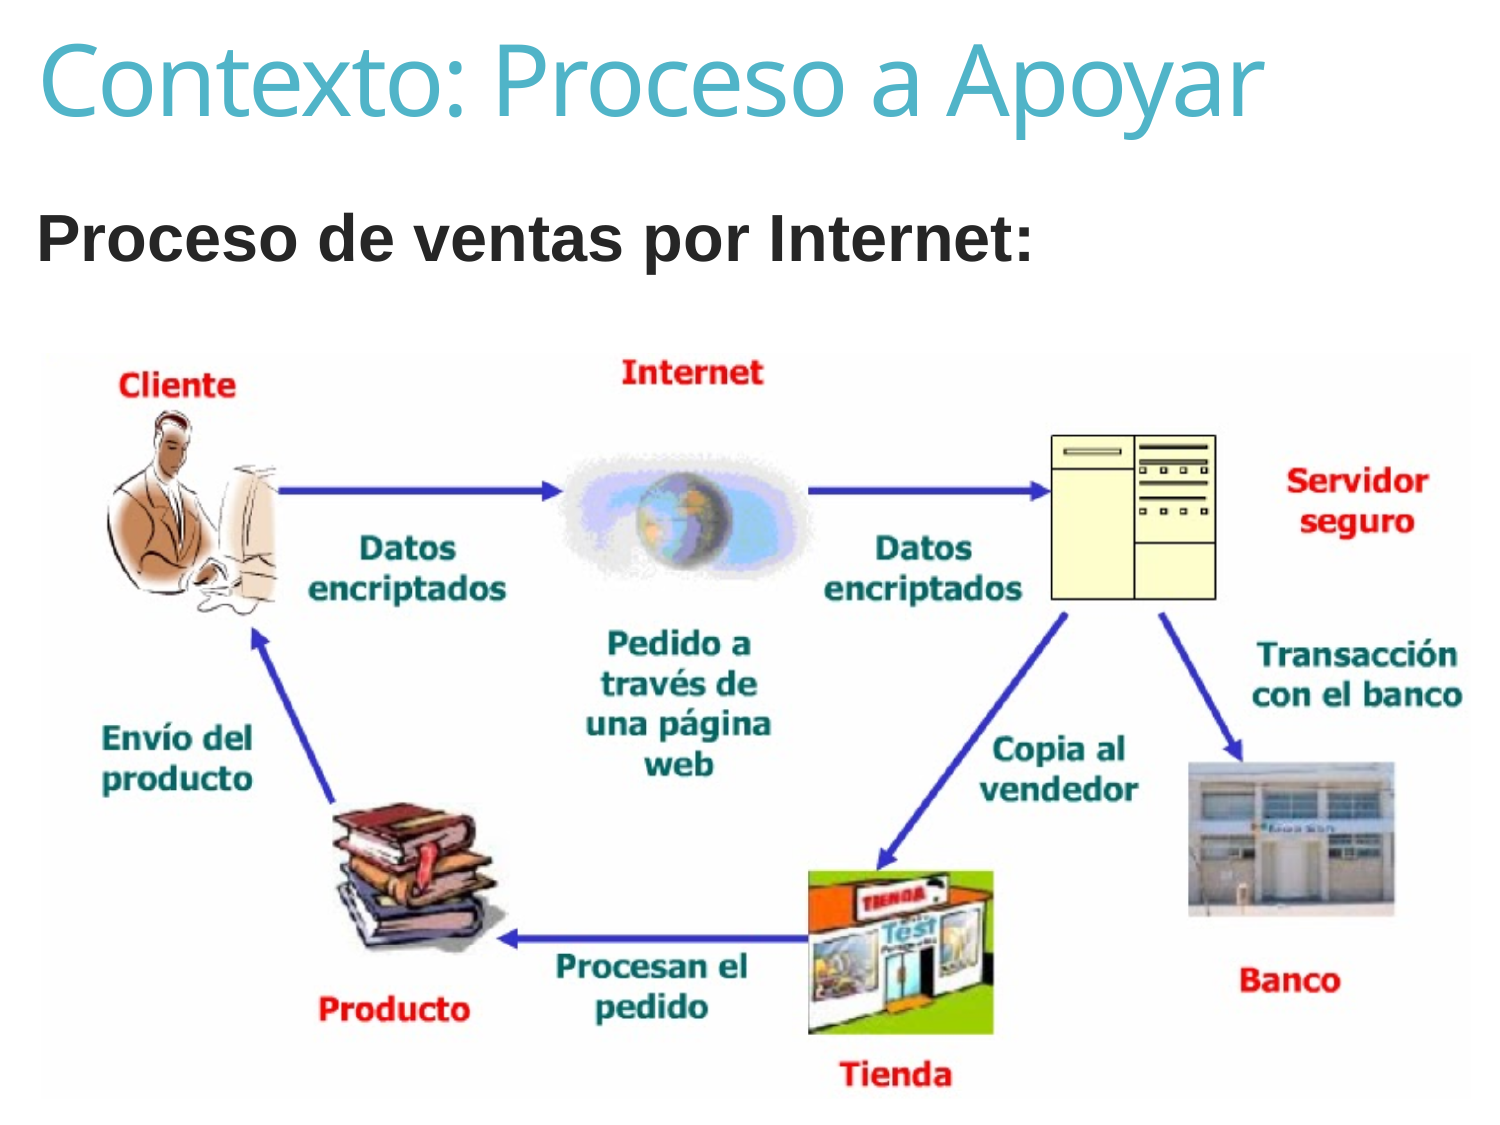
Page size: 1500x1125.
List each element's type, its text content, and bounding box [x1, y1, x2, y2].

list Proceso de ventas por Internet: [21, 196, 1301, 291]
title Contexto: Proceso a Apoyar [22, 7, 1298, 161]
picture [41, 353, 1471, 1099]
